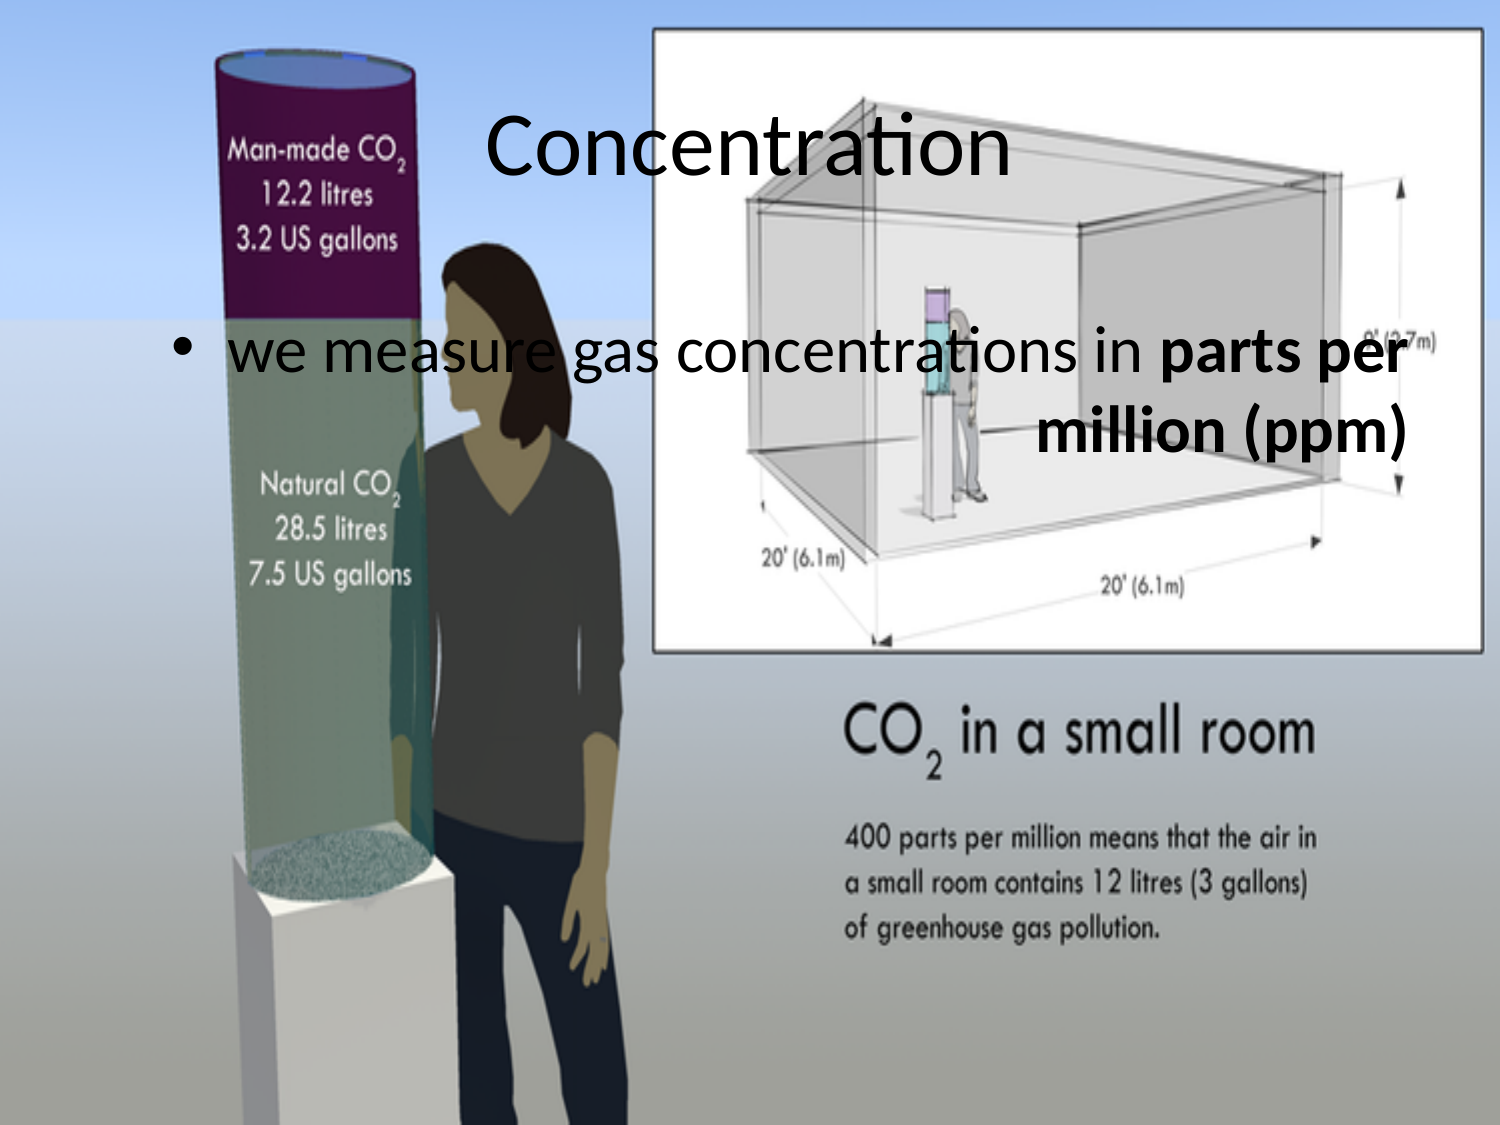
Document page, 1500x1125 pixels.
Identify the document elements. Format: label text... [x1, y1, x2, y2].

list we measure gas concentrations in parts per million (ppm) [75, 298, 1425, 1041]
picture [0, 0, 1500, 1125]
title Concentration [75, 45, 1425, 233]
